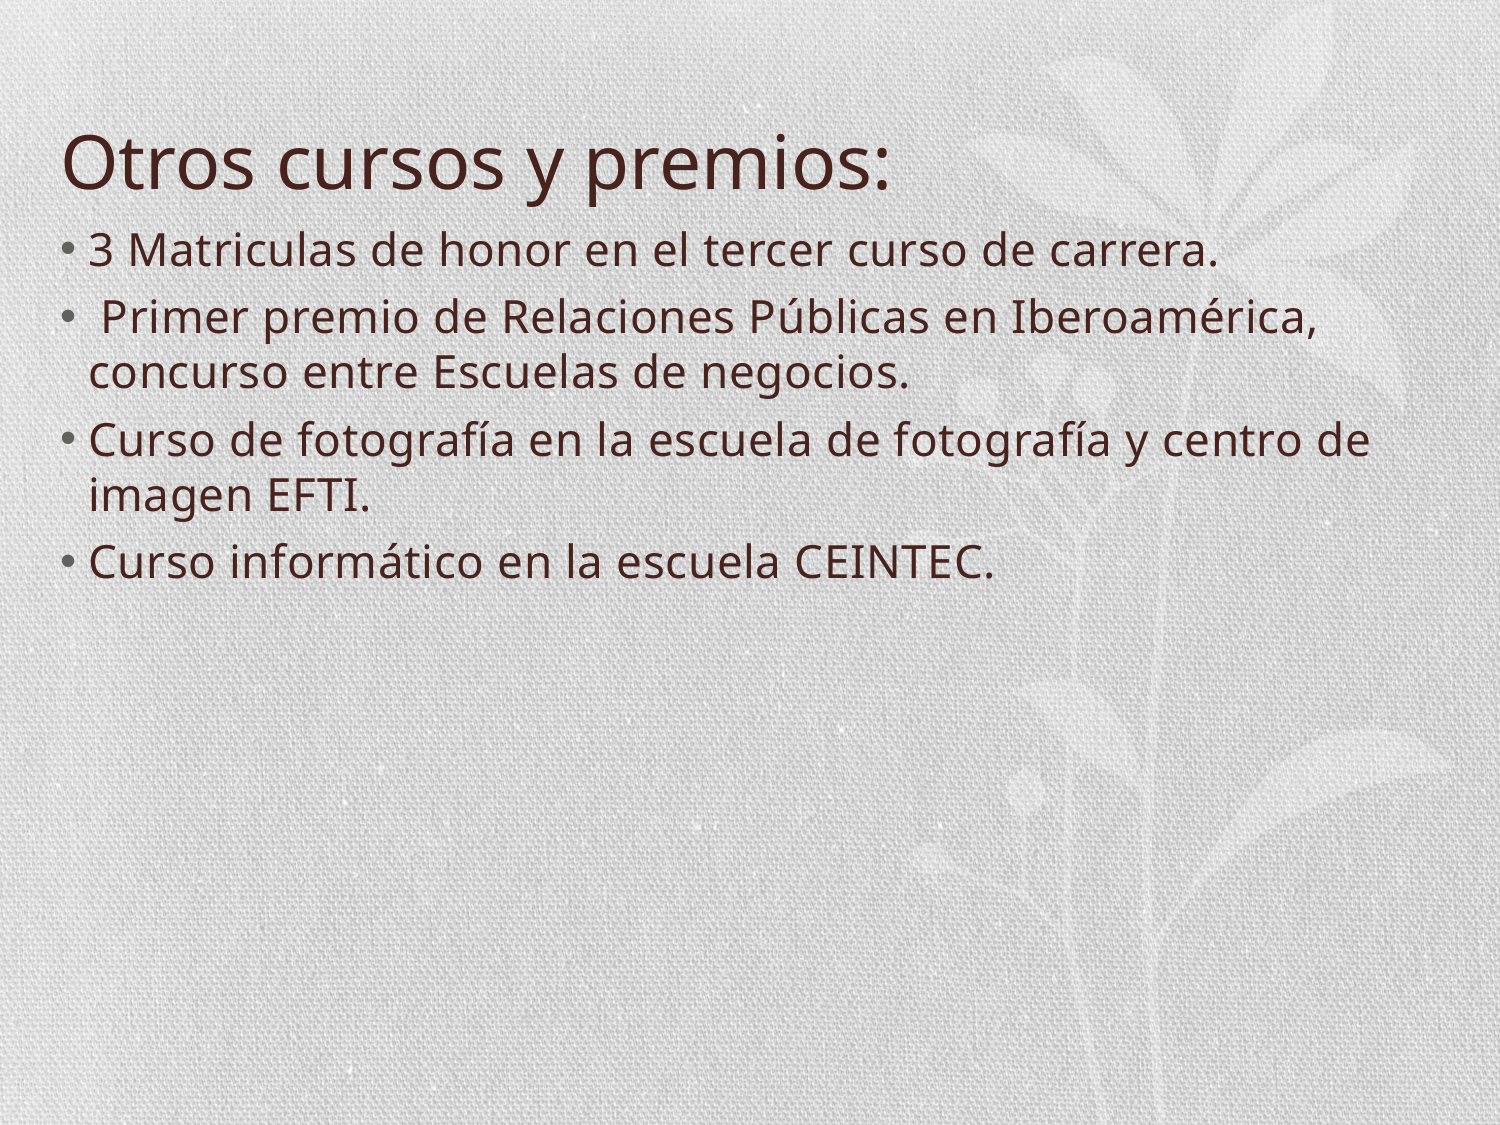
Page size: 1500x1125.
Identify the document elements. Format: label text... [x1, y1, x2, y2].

title Otros cursos y premios: [45, 37, 1455, 213]
list 3 Matriculas de honor en el tercer curso de carrera. Primer premio de Relaciones Públicas en Iberoamérica, concurso entre Escuelas de negocios. Curso de fotografía en la escuela de fotografía y centro de imagen EFTI. Curso informático en la escuela CEINTEC. [45, 213, 1455, 1023]
